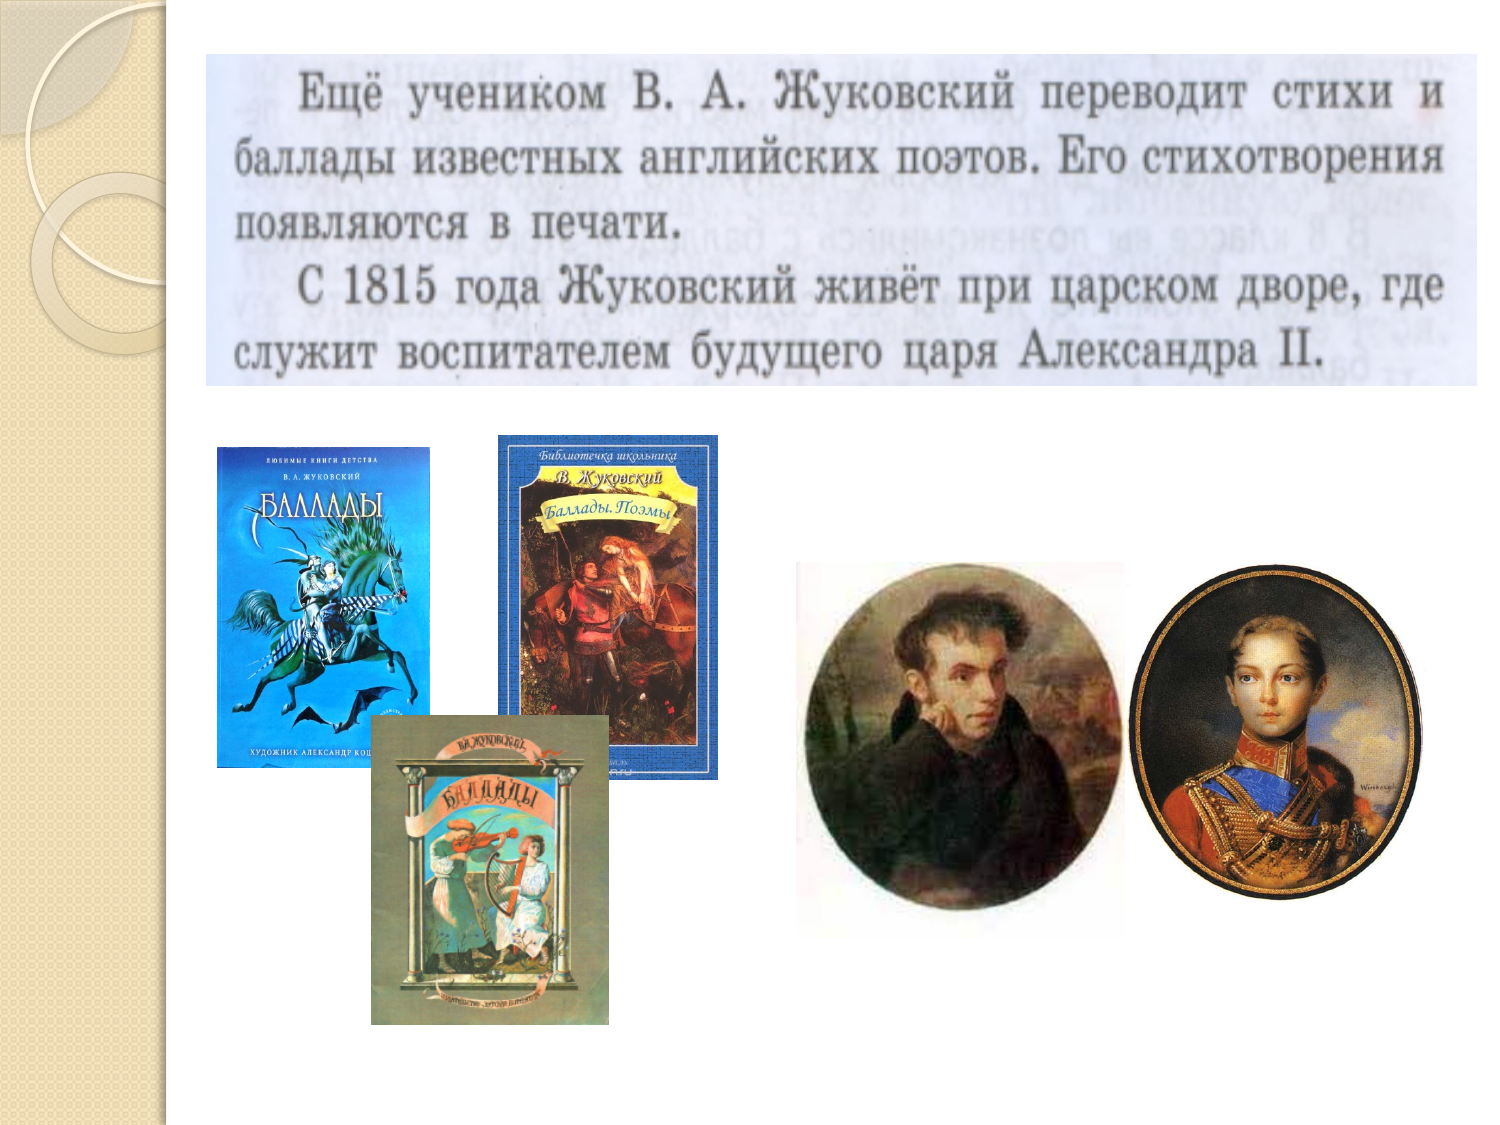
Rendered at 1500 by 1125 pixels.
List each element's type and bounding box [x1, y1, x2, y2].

picture [795, 562, 1426, 938]
picture [216, 434, 719, 1025]
list [206, 54, 1477, 386]
